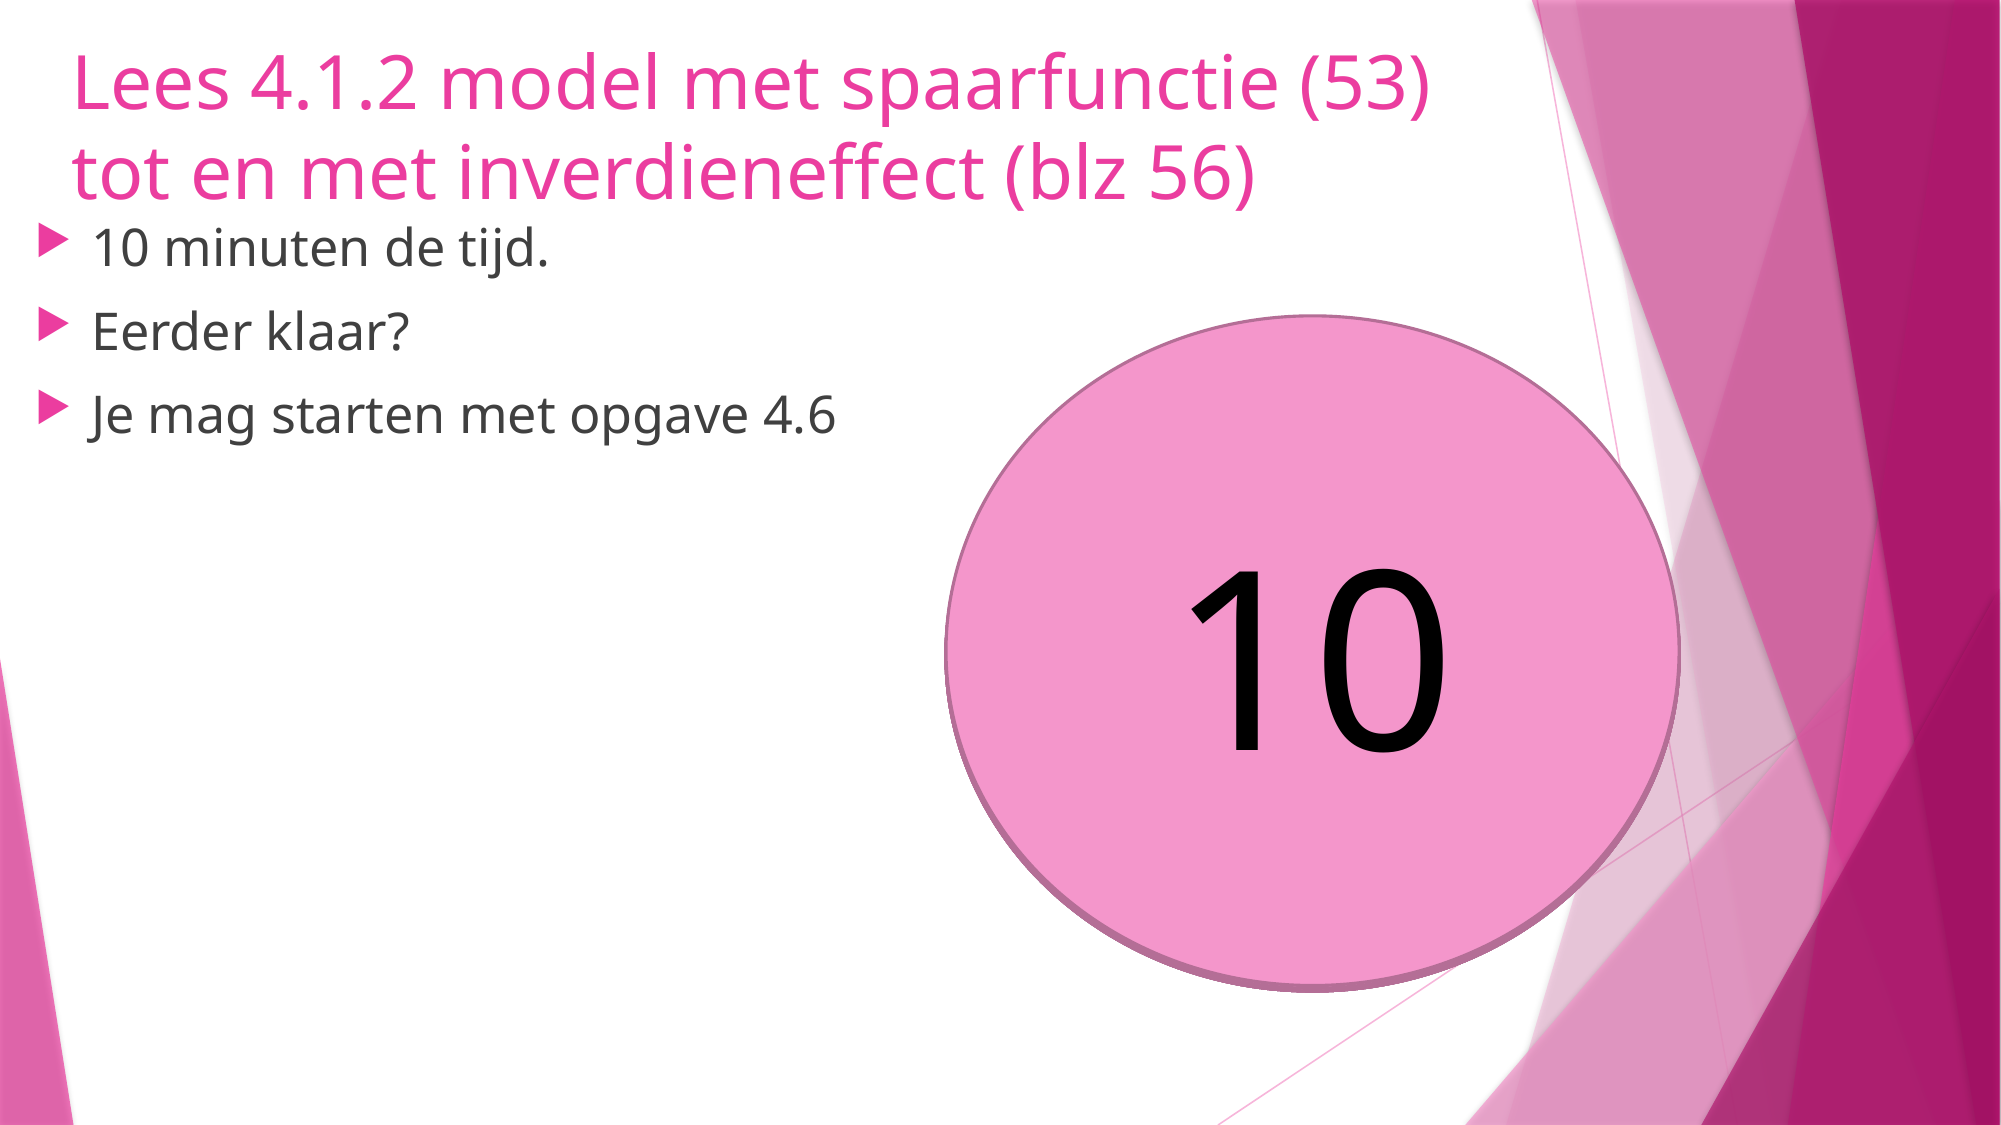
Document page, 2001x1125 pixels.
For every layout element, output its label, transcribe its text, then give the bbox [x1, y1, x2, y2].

title Lees 4.1.2 model met spaarfunctie (53) tot en met inverdieneffect (blz 56) [56, 27, 1522, 319]
text_box 7 [961, 748, 1667, 993]
text_box 9 [958, 742, 1668, 990]
list 10 minuten de tijd. Eerder klaar? Je mag starten met opgave 4.6 [19, 207, 865, 1112]
text_box 10 [944, 314, 1681, 988]
